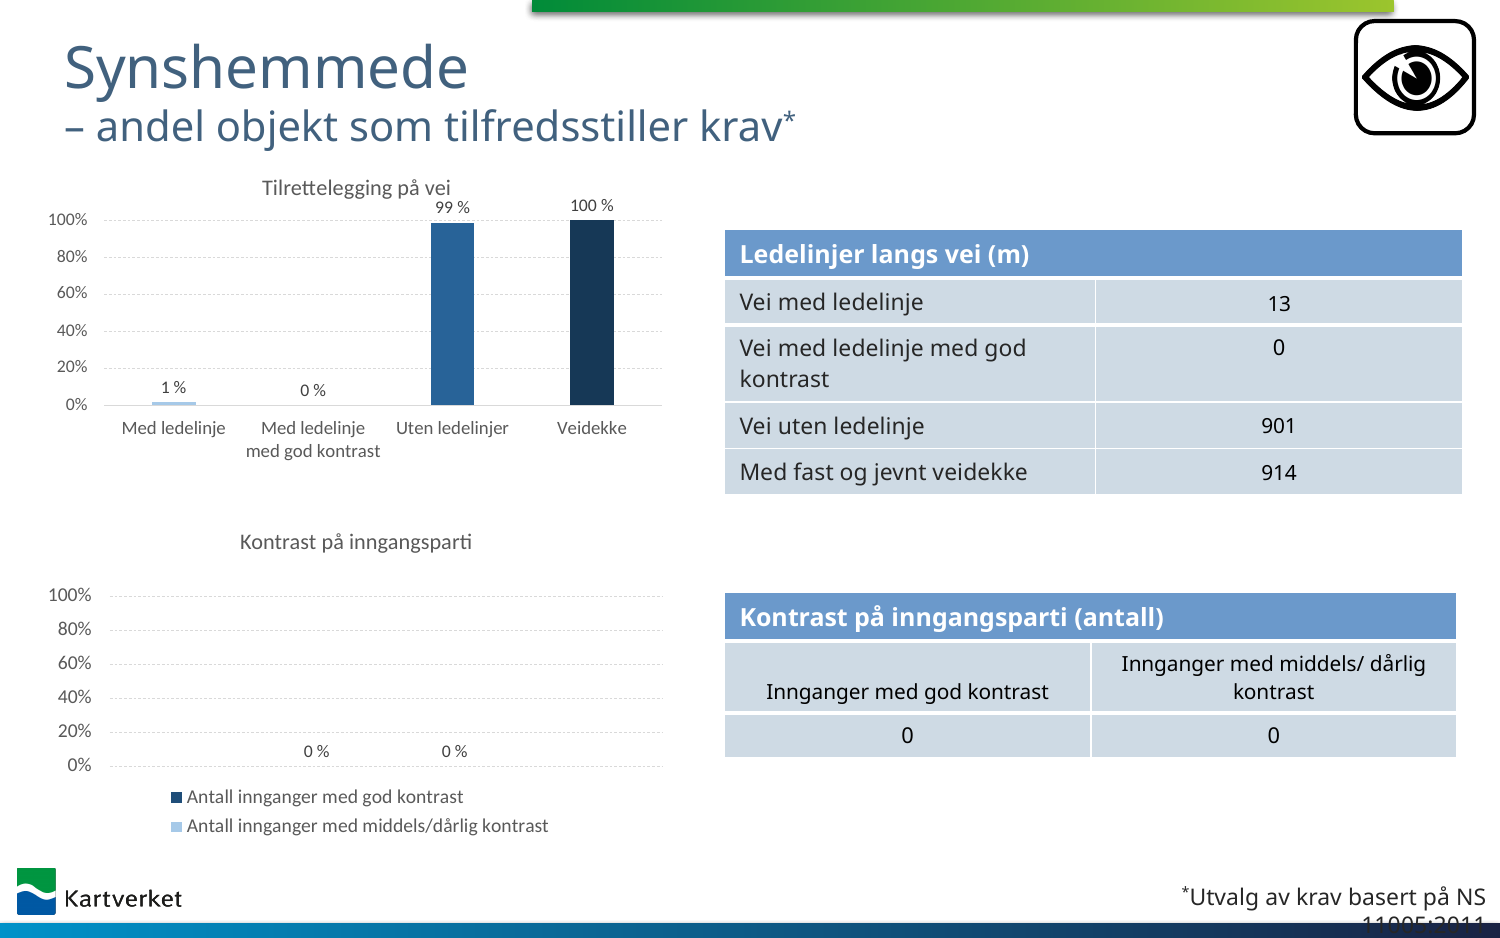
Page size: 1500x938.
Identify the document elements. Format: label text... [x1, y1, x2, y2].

text_box *Utvalg av krav basert på NS 11005:2011 [1068, 873, 1500, 938]
table_cell 0 [1092, 715, 1456, 757]
table_cell Innganger med god kontrast [725, 643, 1090, 711]
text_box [1355, 20, 1475, 134]
table_cell Vei uten ledelinje [725, 403, 1095, 448]
table_cell 13 [1096, 280, 1462, 323]
table_cell 901 [1096, 403, 1462, 448]
table_cell 914 [1096, 449, 1462, 494]
table_cell Vei med ledelinje [725, 280, 1095, 323]
text_box Synshemmede – andel objekt som tilfredsstiller krav* [49, 24, 1431, 158]
table_cell Innganger med middels/ dårlig kontrast [1092, 643, 1456, 711]
picture [41, 166, 673, 492]
table_header Ledelinjer langs vei (m) [725, 230, 1462, 276]
table_cell Med fast og jevnt veidekke [725, 449, 1095, 494]
table_cell Vei med ledelinje med god kontrast [725, 327, 1095, 401]
table_cell 0 [1096, 327, 1462, 401]
picture [41, 520, 673, 846]
table_header Kontrast på inngangsparti (antall) [725, 593, 1456, 639]
table_cell 0 [725, 715, 1090, 757]
